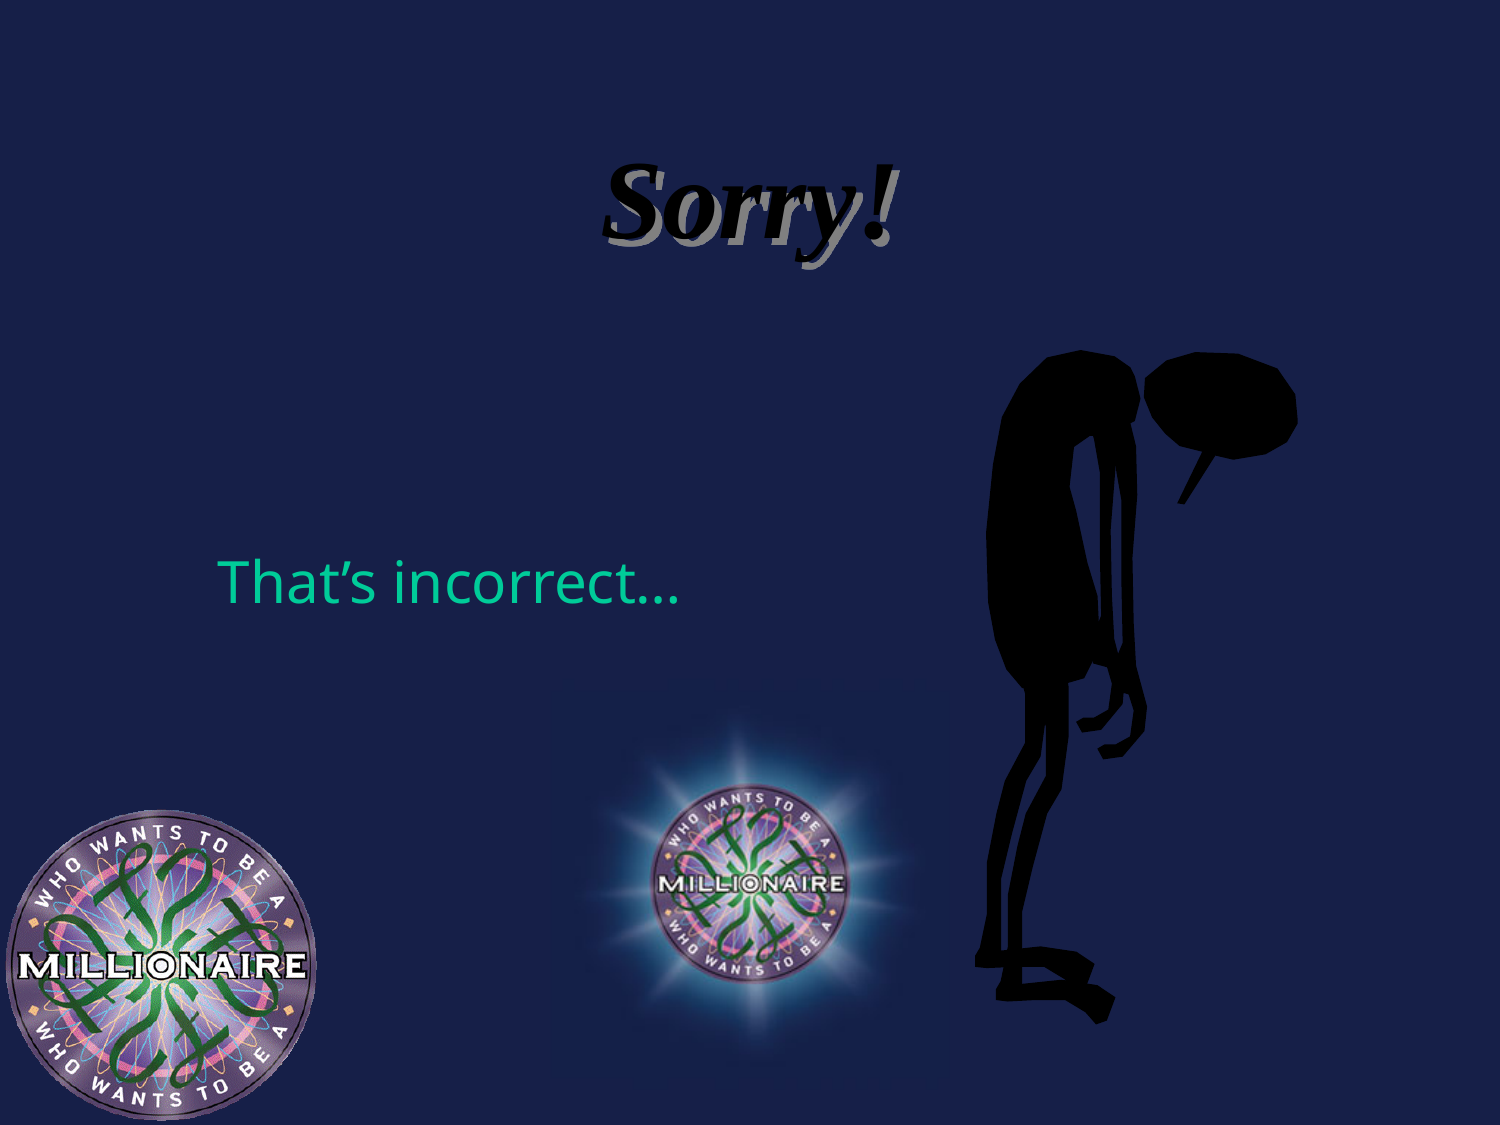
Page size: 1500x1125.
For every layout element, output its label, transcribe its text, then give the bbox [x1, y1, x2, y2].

picture [0, 0, 1500, 1125]
list That’s incorrect… [87, 537, 813, 701]
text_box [974, 349, 1298, 1026]
title Sorry! [112, 99, 1388, 288]
